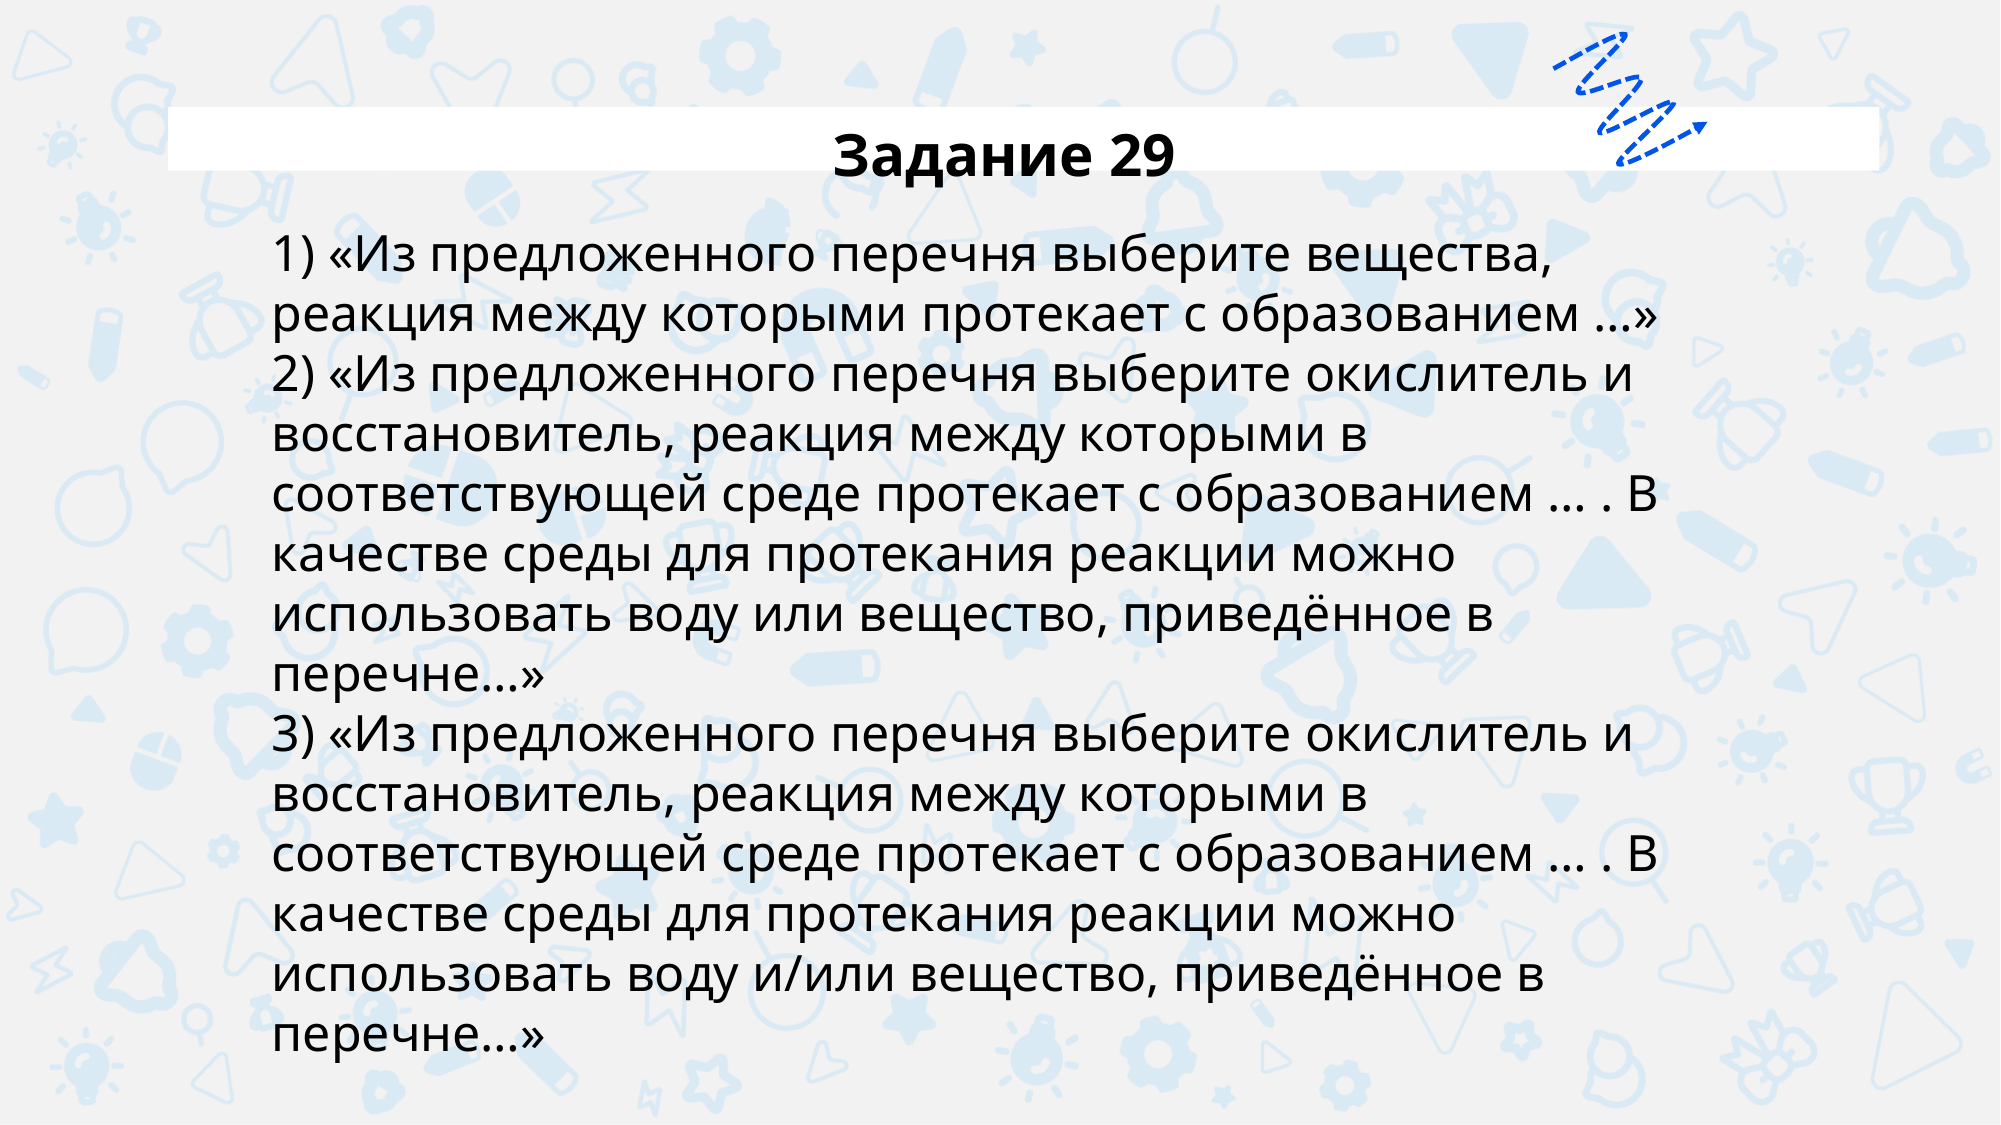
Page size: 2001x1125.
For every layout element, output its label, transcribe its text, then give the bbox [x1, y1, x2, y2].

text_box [167, 28, 1880, 172]
text_box Задание 29 [129, 75, 1880, 195]
text_box 1) «Из предложенного перечня выберите вещества, реакция между которыми протекает с образованием …» 2) «Из предложенного перечня выберите окислитель и восстановитель, реакция между которыми в соответствующей среде протекает с образованием … . В качестве среды для протекания реакции можно использовать воду или вещество, приведённое в перечне…» 3) «Из предложенного перечня выберите окислитель и восстановитель, реакция между которыми в соответствующей среде протекает с образованием … . В качестве среды для протекания реакции можно использовать воду и/или вещество, приведённое в перечне…» [256, 214, 1708, 1069]
picture [0, 0, 2001, 1125]
